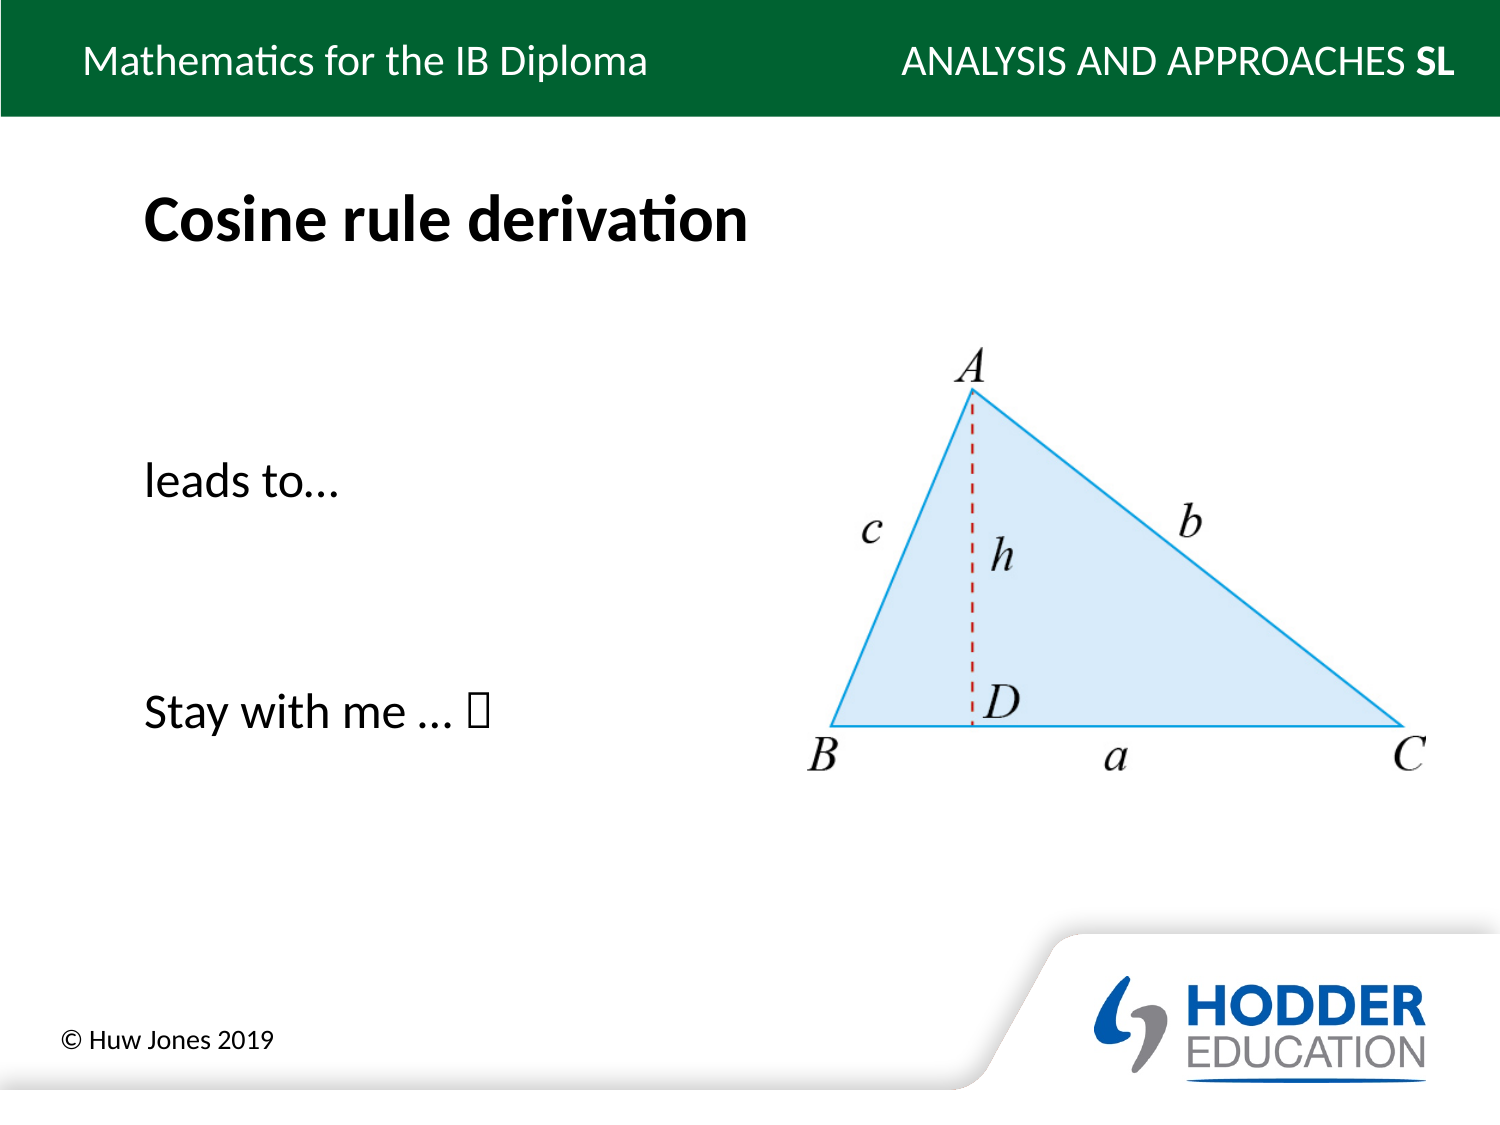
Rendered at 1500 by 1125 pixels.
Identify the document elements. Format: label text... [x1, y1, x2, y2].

text_box Cosine rule derivation [144, 174, 1268, 255]
text_box Mathematics for the IB Diploma ANALYSIS AND APPROACHES SL [0, 0, 1500, 118]
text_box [0, 898, 1500, 1125]
picture [807, 340, 1426, 785]
